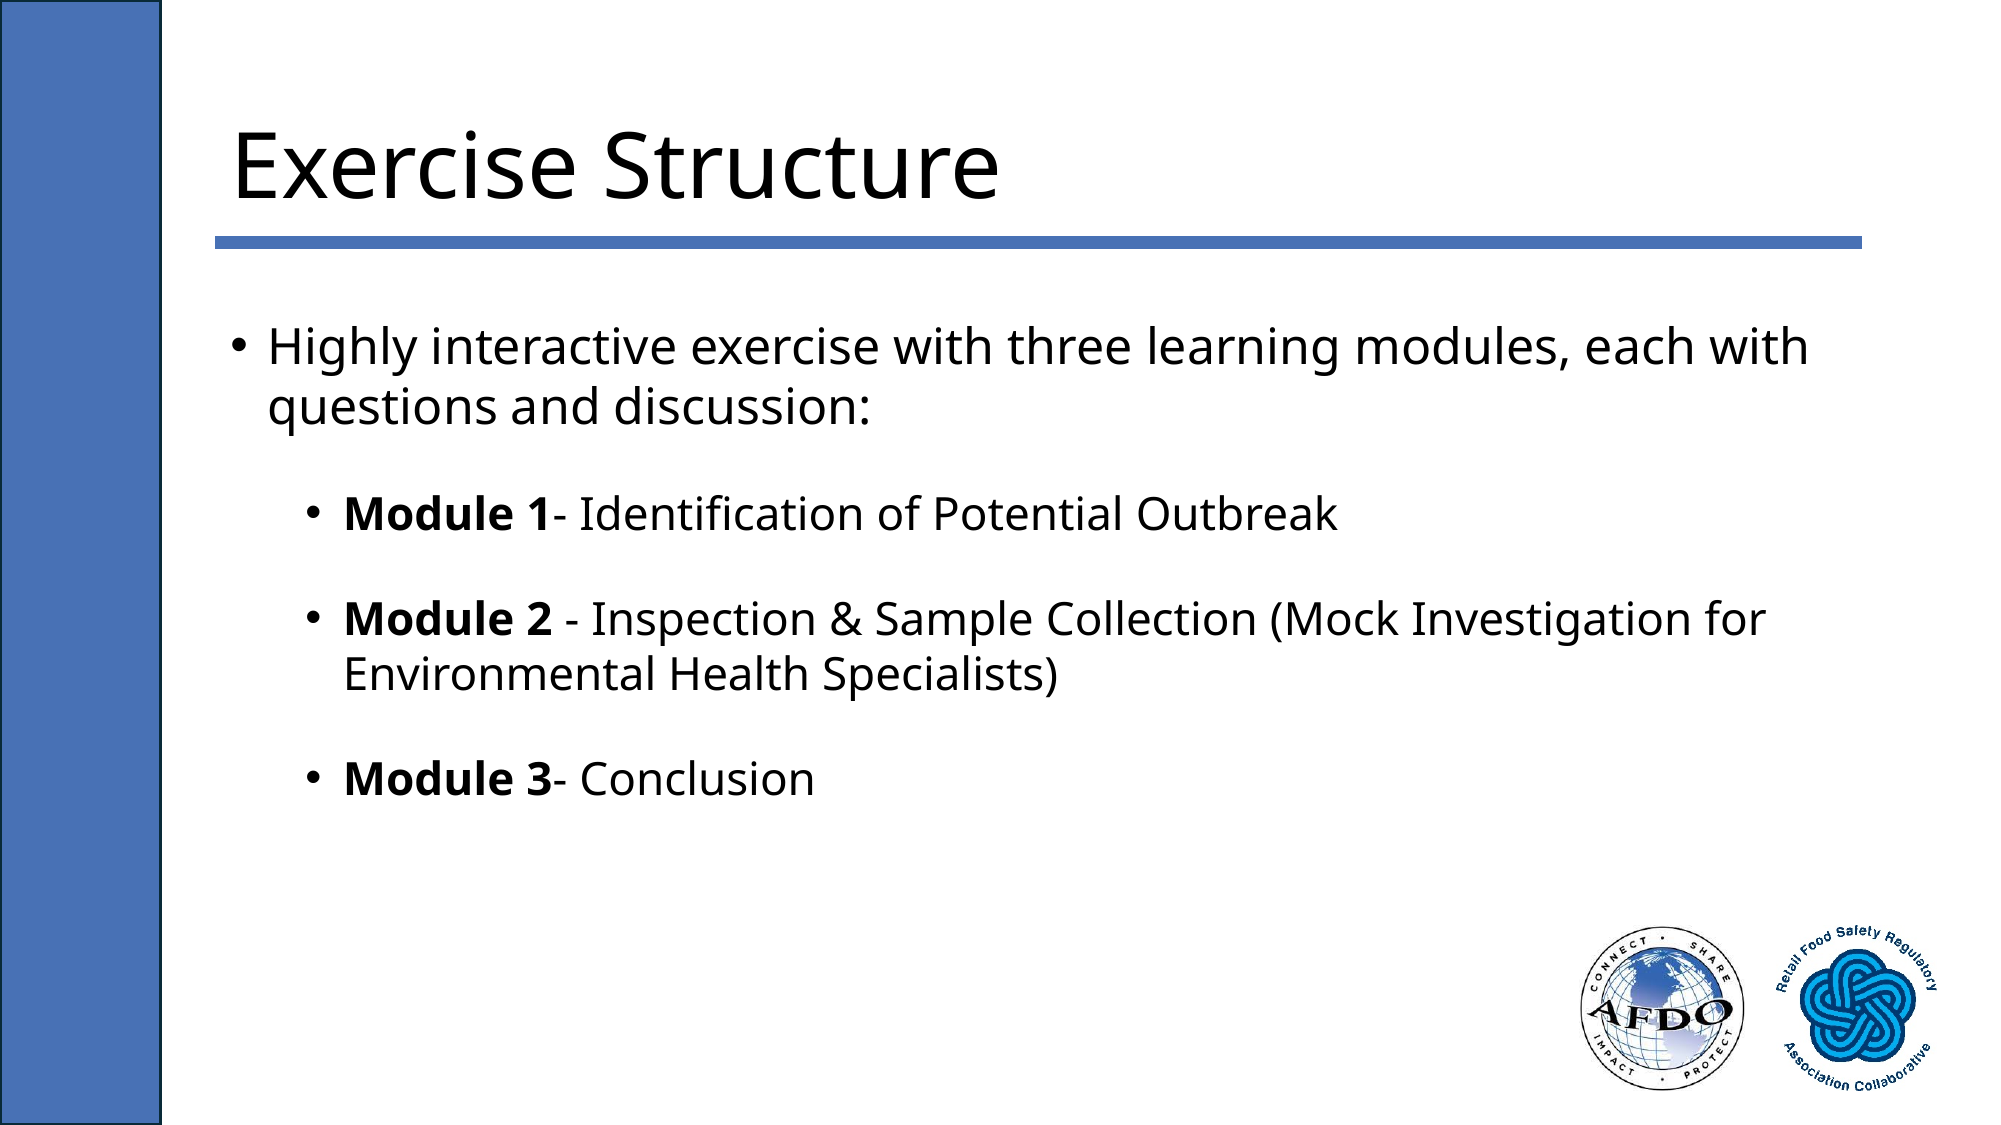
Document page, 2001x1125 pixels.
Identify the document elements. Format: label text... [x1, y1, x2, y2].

list Highly interactive exercise with three learning modules, each with questions and discussion: Module 1- Identification of Potential Outbreak Module 2 - Inspection & Sample Collection (Mock Investigation for Environmental Health Specialists) Module 3- Conclusion [215, 306, 1863, 817]
picture [1579, 925, 1745, 1091]
title Exercise Structure [215, 110, 1863, 227]
picture [1776, 925, 1937, 1091]
